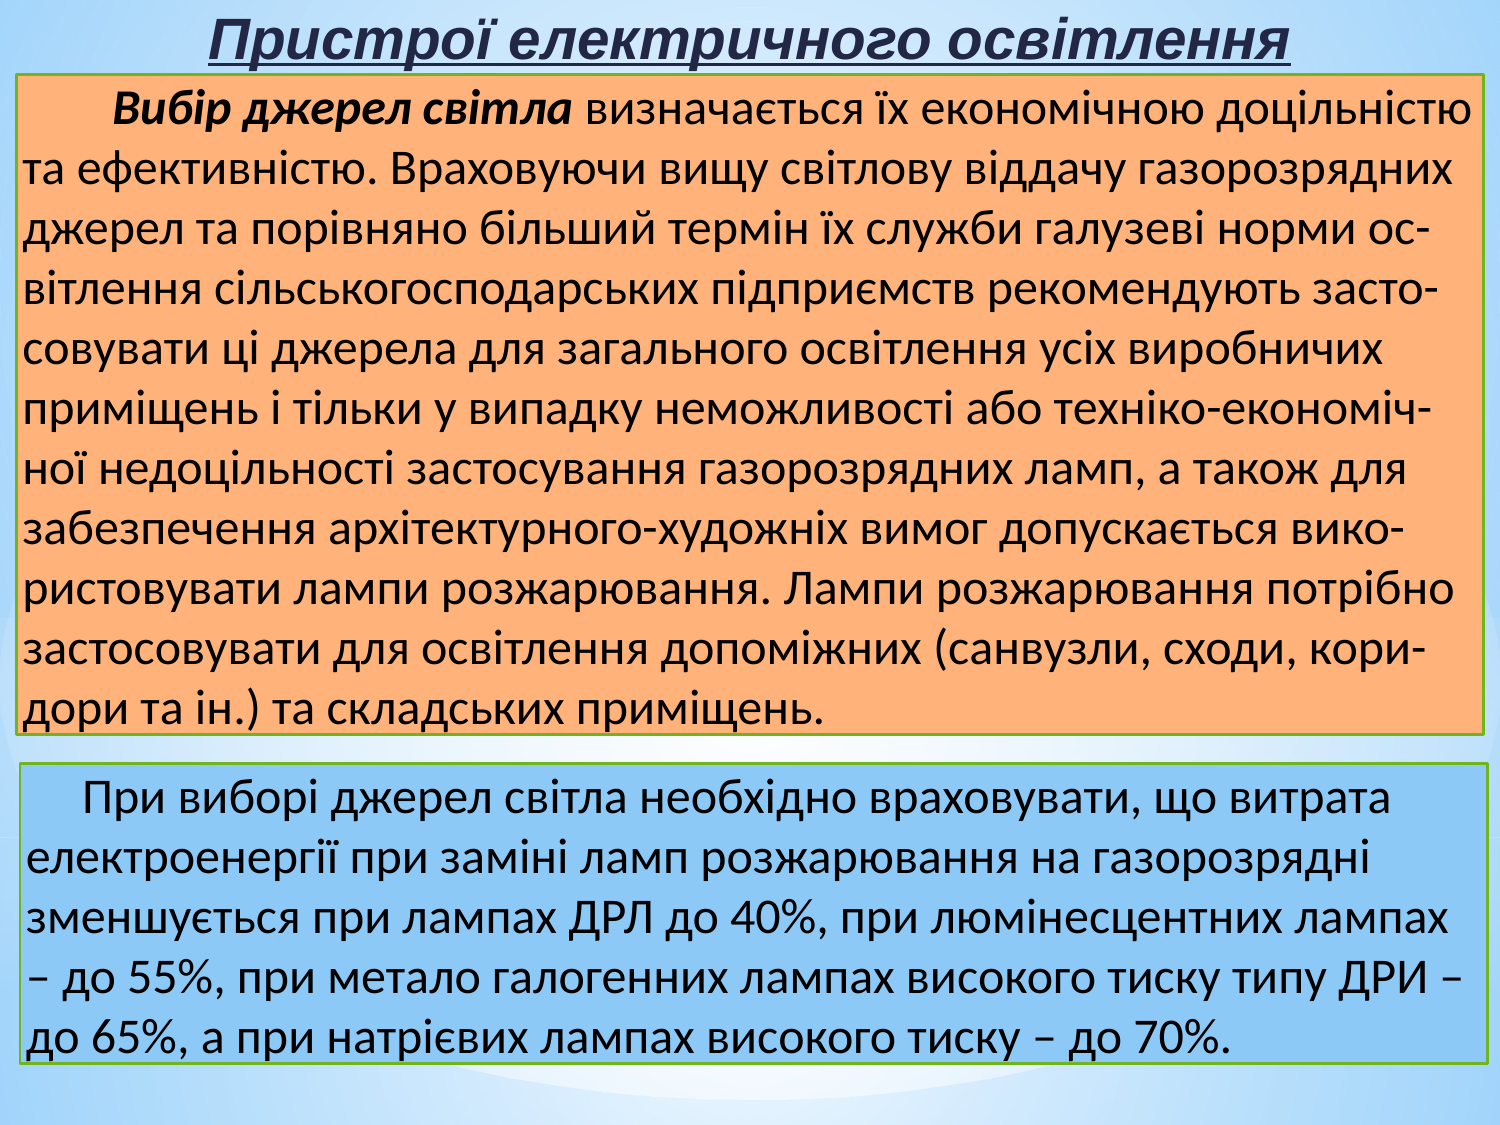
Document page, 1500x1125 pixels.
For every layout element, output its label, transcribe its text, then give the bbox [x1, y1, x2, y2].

text_box При виборі джерел світла необхідно враховувати, що витрата електроенергії при заміні ламп розжарювання на газорозрядні зменшується при лампах ДРЛ до 40%, при люмінесцентних лампах – до 55%, при метало галогенних лампах високого тиску типу ДРИ – до 65%, а при натрієвих лампах високого тиску – до 70%. [19, 762, 1489, 1065]
text_box Пристрої електричного освітлення [17, 11, 1483, 72]
text_box Вибір джерел світла визначається їх економічною доцільністю та ефективністю. Враховуючи вищу світлову віддачу газорозрядних джерел та порівняно більший термін їх служби галузеві норми ос-вітлення сільськогосподарських підприємств рекомендують засто-совувати ці джерела для загального освітлення усіх виробничих приміщень і тільки у випадку неможливості або техніко-економіч-ної недоцільності застосування газорозрядних ламп, а також для забезпечення архітектурного-художніх вимог допускається вико-ристовувати лампи розжарювання. Лампи розжарювання потрібно застосовувати для освітлення допоміжних (санвузли, сходи, кори-дори та ін.) та складських приміщень. [15, 73, 1485, 736]
